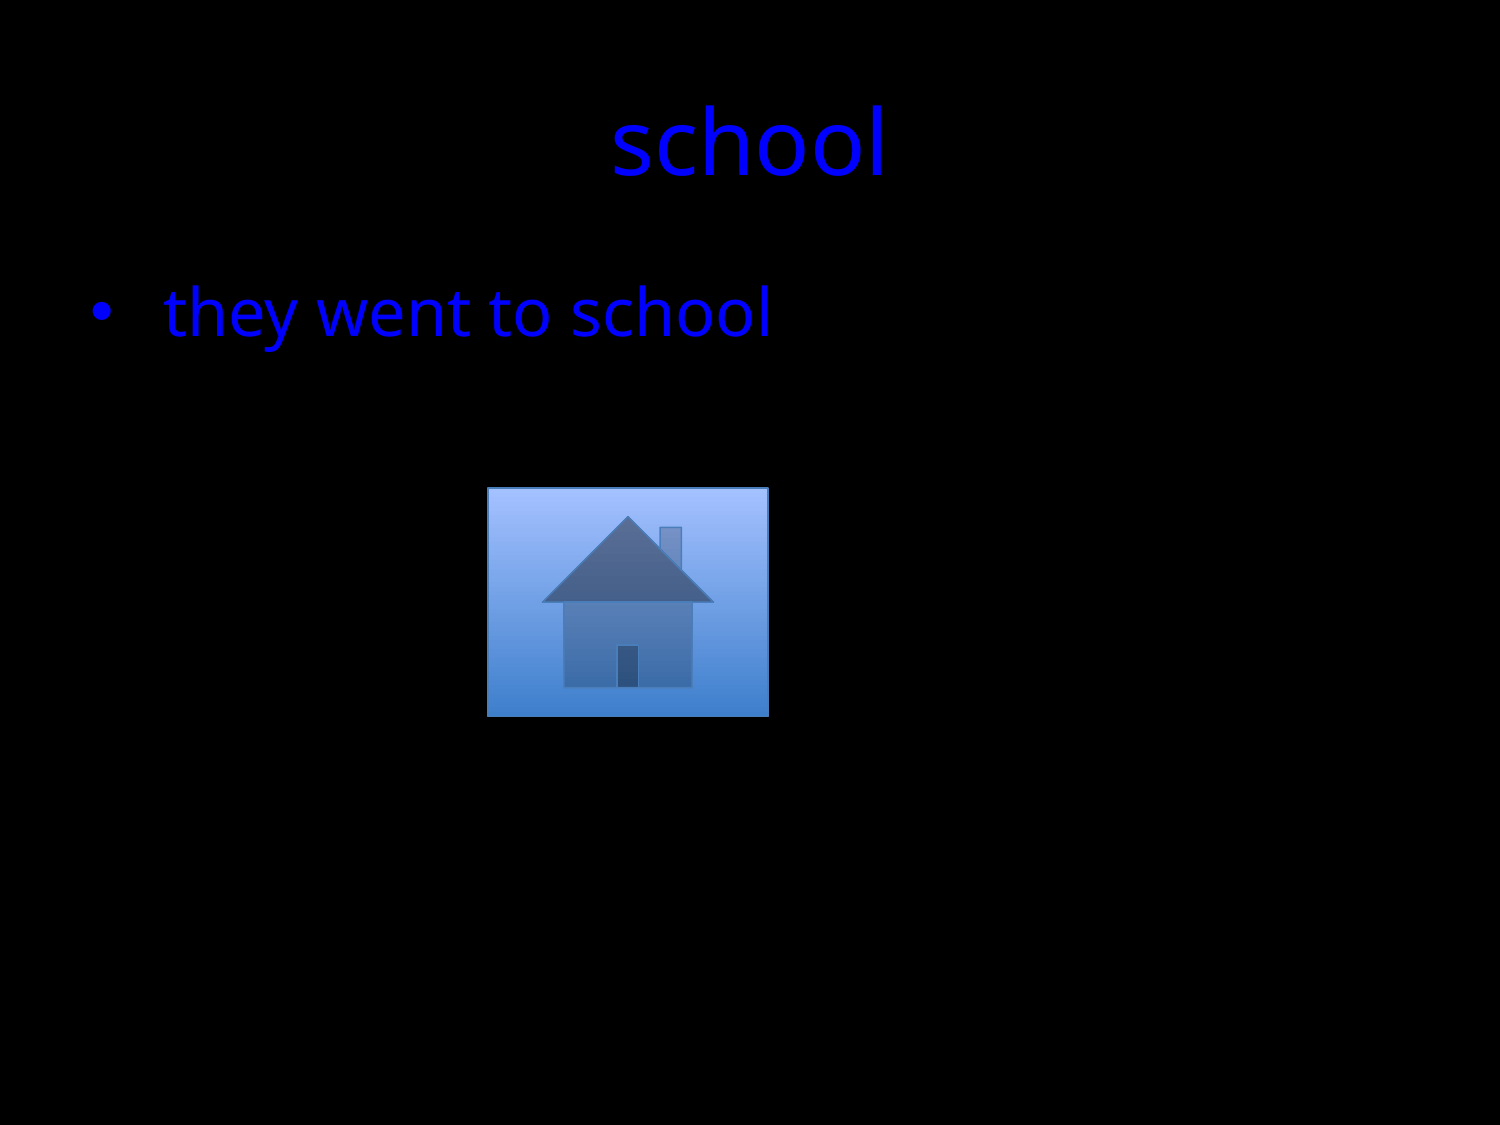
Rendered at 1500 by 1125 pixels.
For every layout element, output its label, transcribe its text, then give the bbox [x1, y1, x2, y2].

list they went to school [75, 262, 1425, 1005]
title school [75, 45, 1425, 233]
text_box [487, 487, 769, 717]
